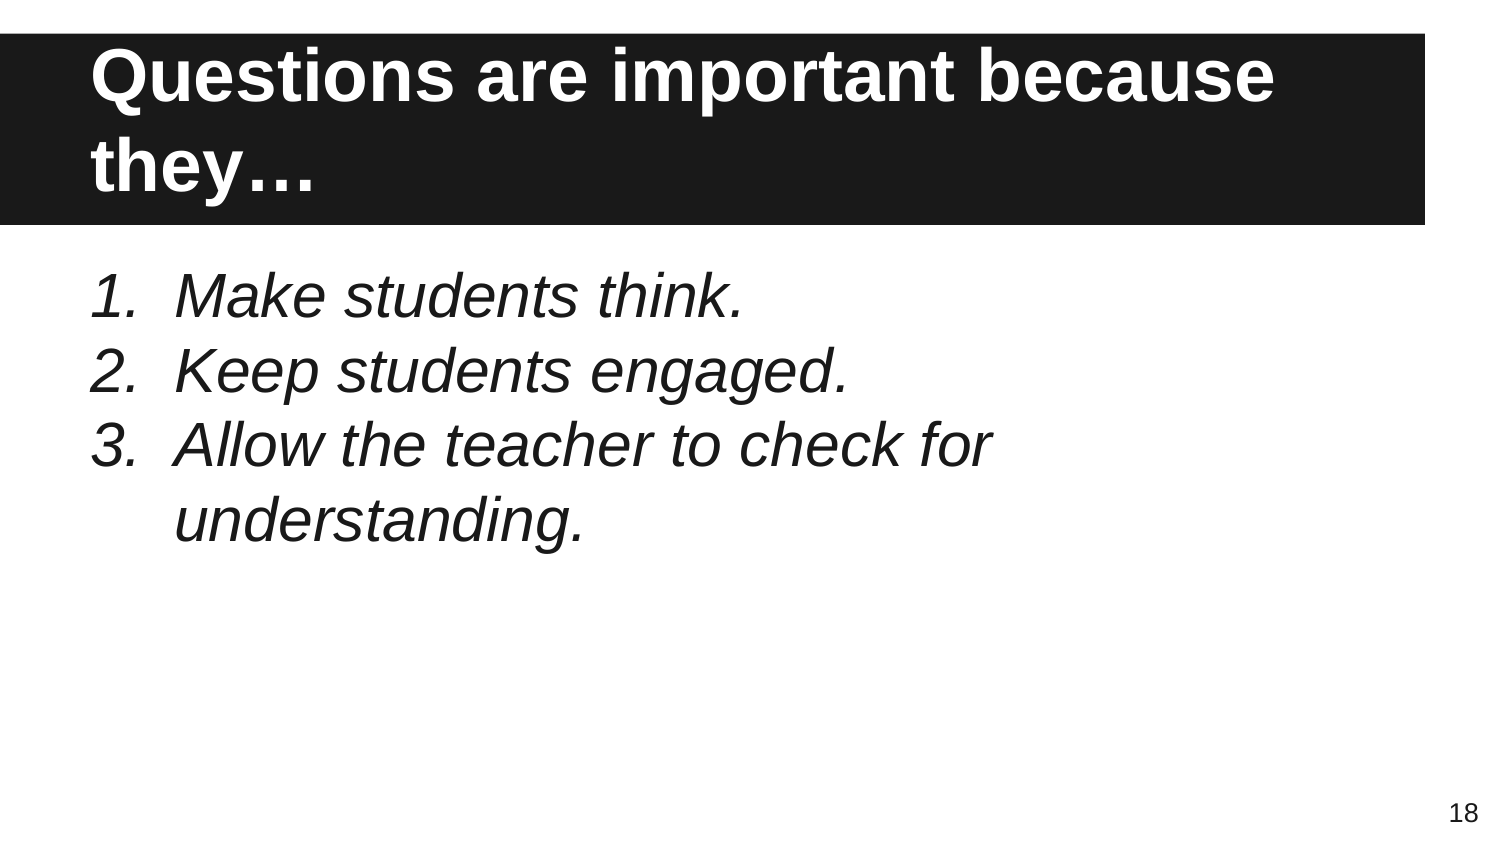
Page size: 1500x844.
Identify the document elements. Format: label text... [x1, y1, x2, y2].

slide_number 18 [1403, 779, 1494, 844]
list Make students think. Keep students engaged. Allow the teacher to check for understanding. [75, 239, 1425, 684]
title Questions are important because they… [75, 33, 1425, 221]
